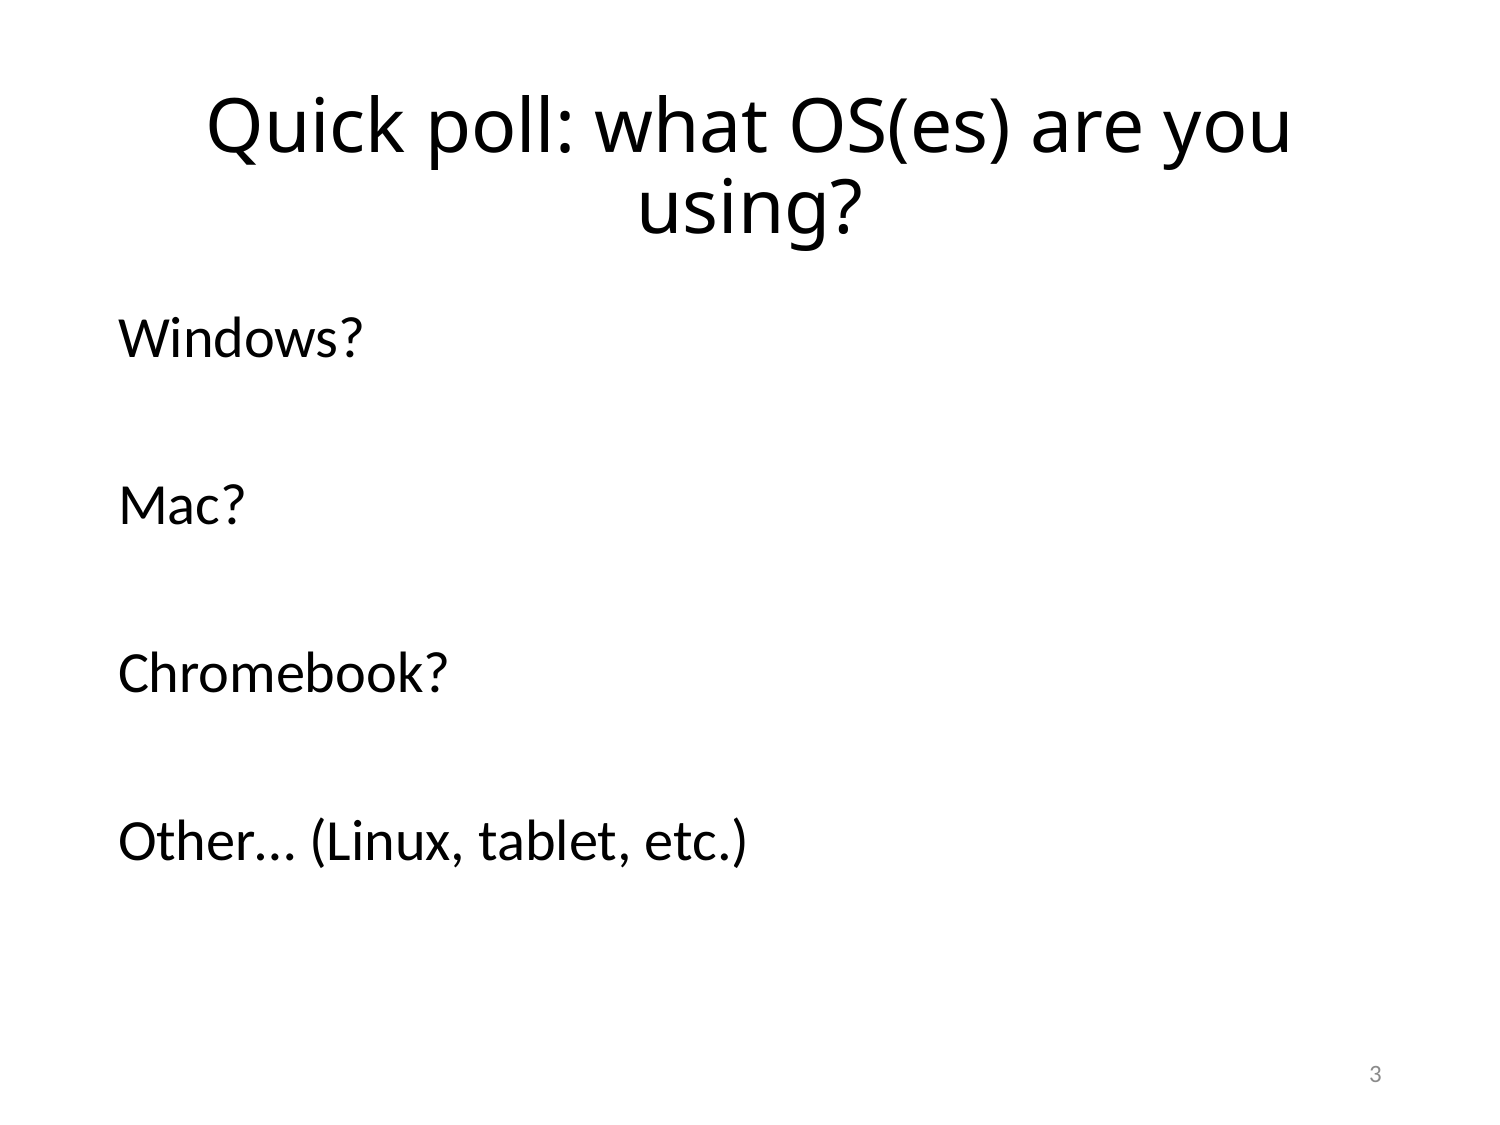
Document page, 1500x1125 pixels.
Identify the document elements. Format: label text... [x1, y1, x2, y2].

title Quick poll: what OS(es) are you using? [103, 59, 1397, 278]
slide_number 3 [1059, 1042, 1397, 1103]
list Windows? Mac? Chromebook? Other… (Linux, tablet, etc.) [103, 299, 1397, 1014]
